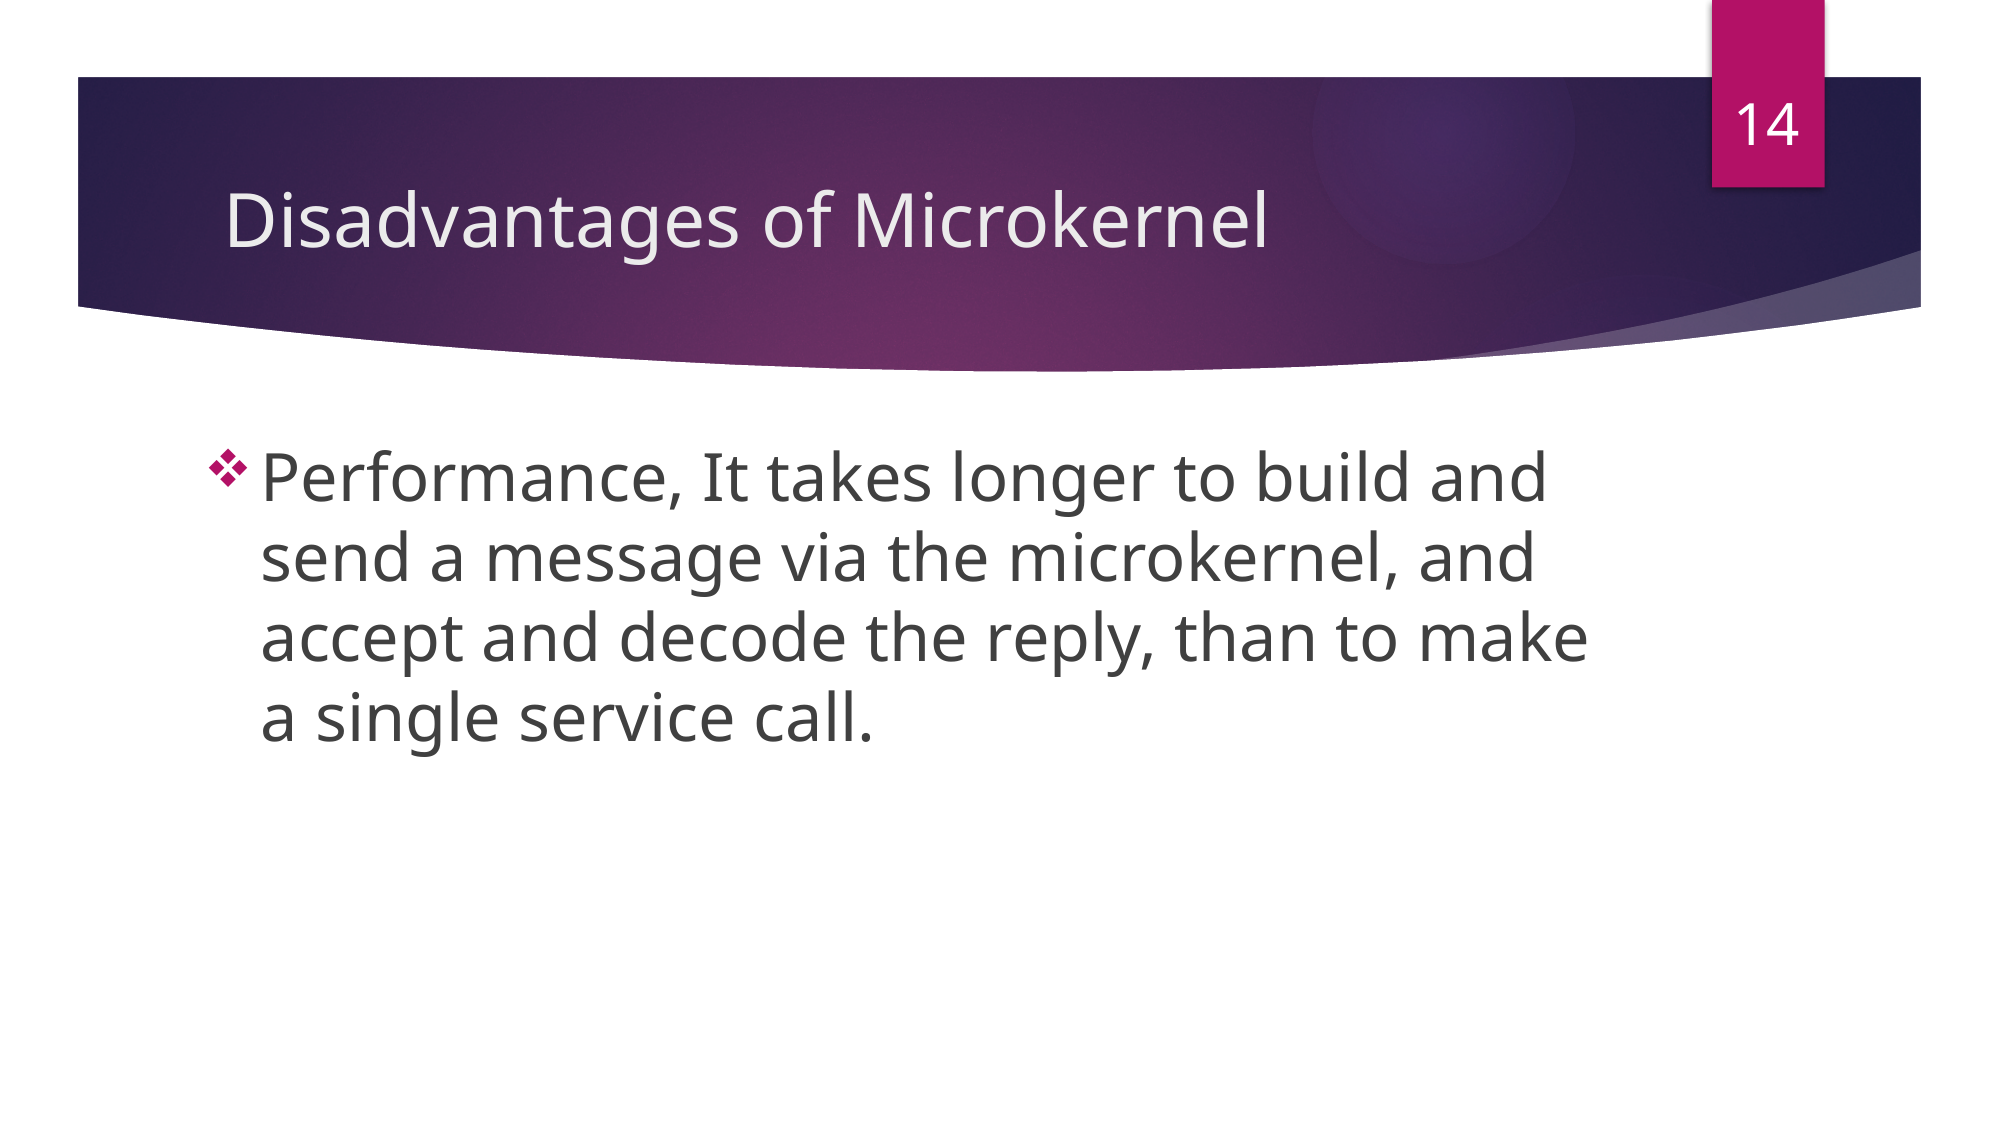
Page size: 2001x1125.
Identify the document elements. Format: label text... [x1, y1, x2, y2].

slide_number 14 [1698, 48, 1836, 175]
list Performance, It takes longer to build and send a message via the microkernel, and accept and decode the reply, than to make a single service call. [189, 427, 1638, 988]
title Disadvantages of Microkernel [189, 159, 1627, 276]
